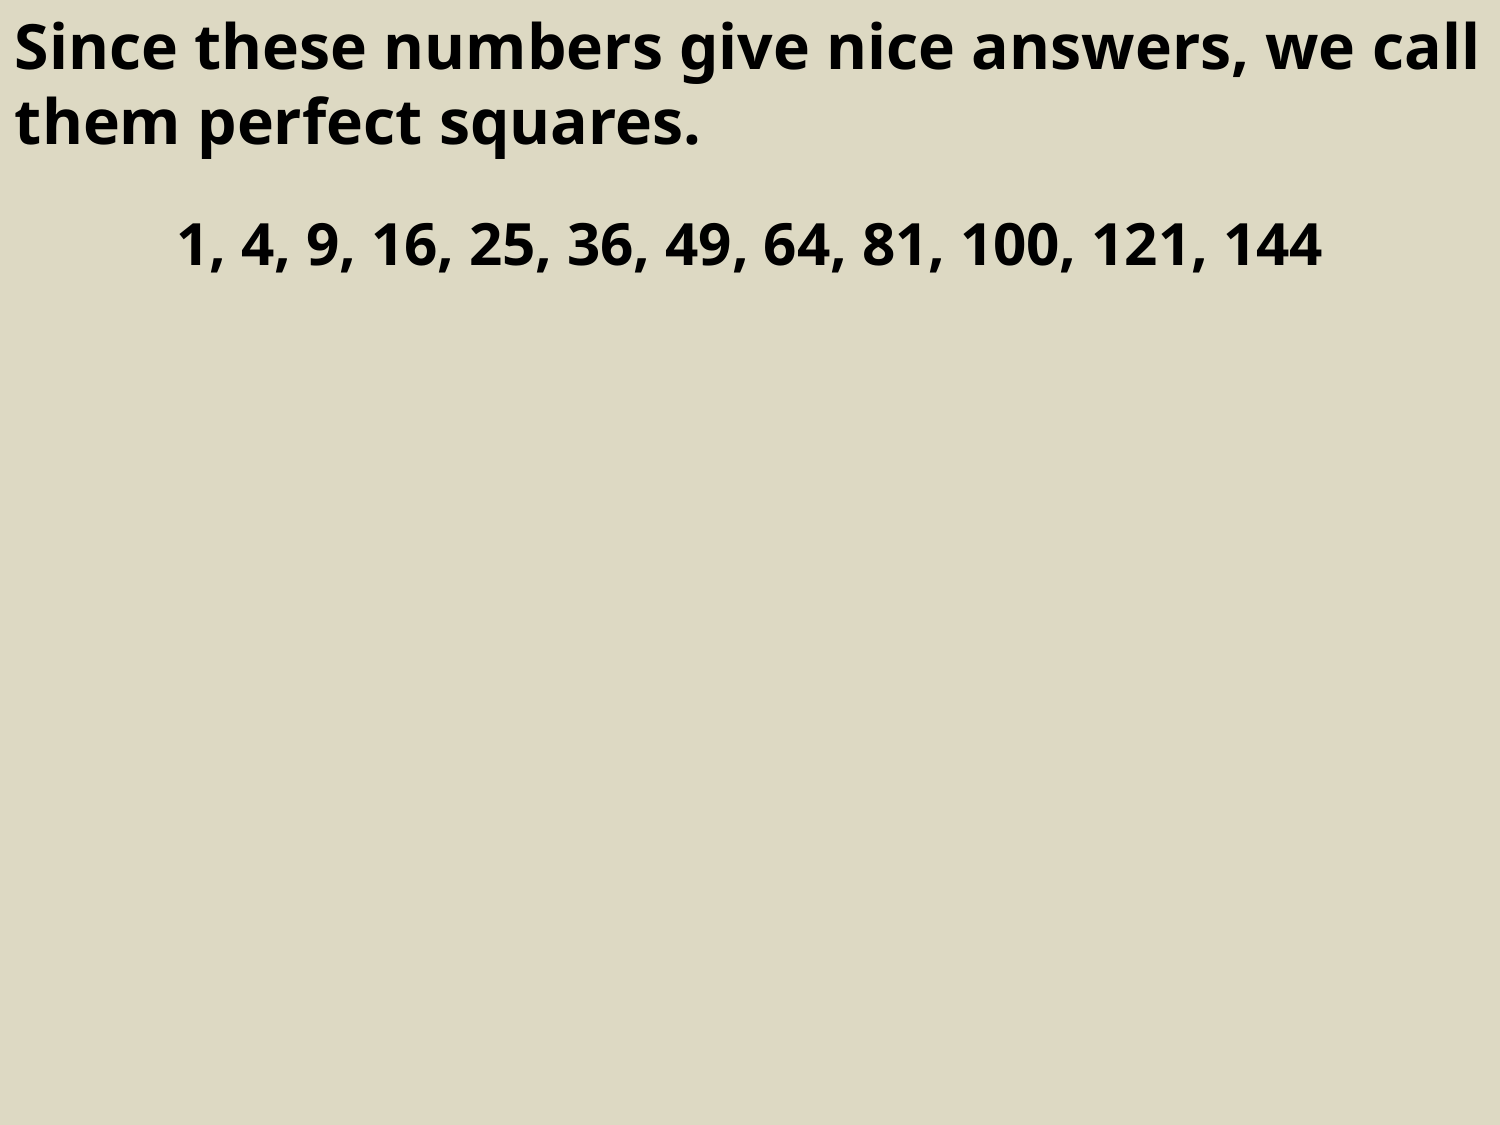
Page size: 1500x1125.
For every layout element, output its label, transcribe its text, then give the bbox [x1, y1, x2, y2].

text_box Since these numbers give nice answers, we call them perfect squares. [0, 0, 1500, 165]
text_box 1, 4, 9, 16, 25, 36, 49, 64, 81, 100, 121, 144 [0, 200, 1500, 285]
